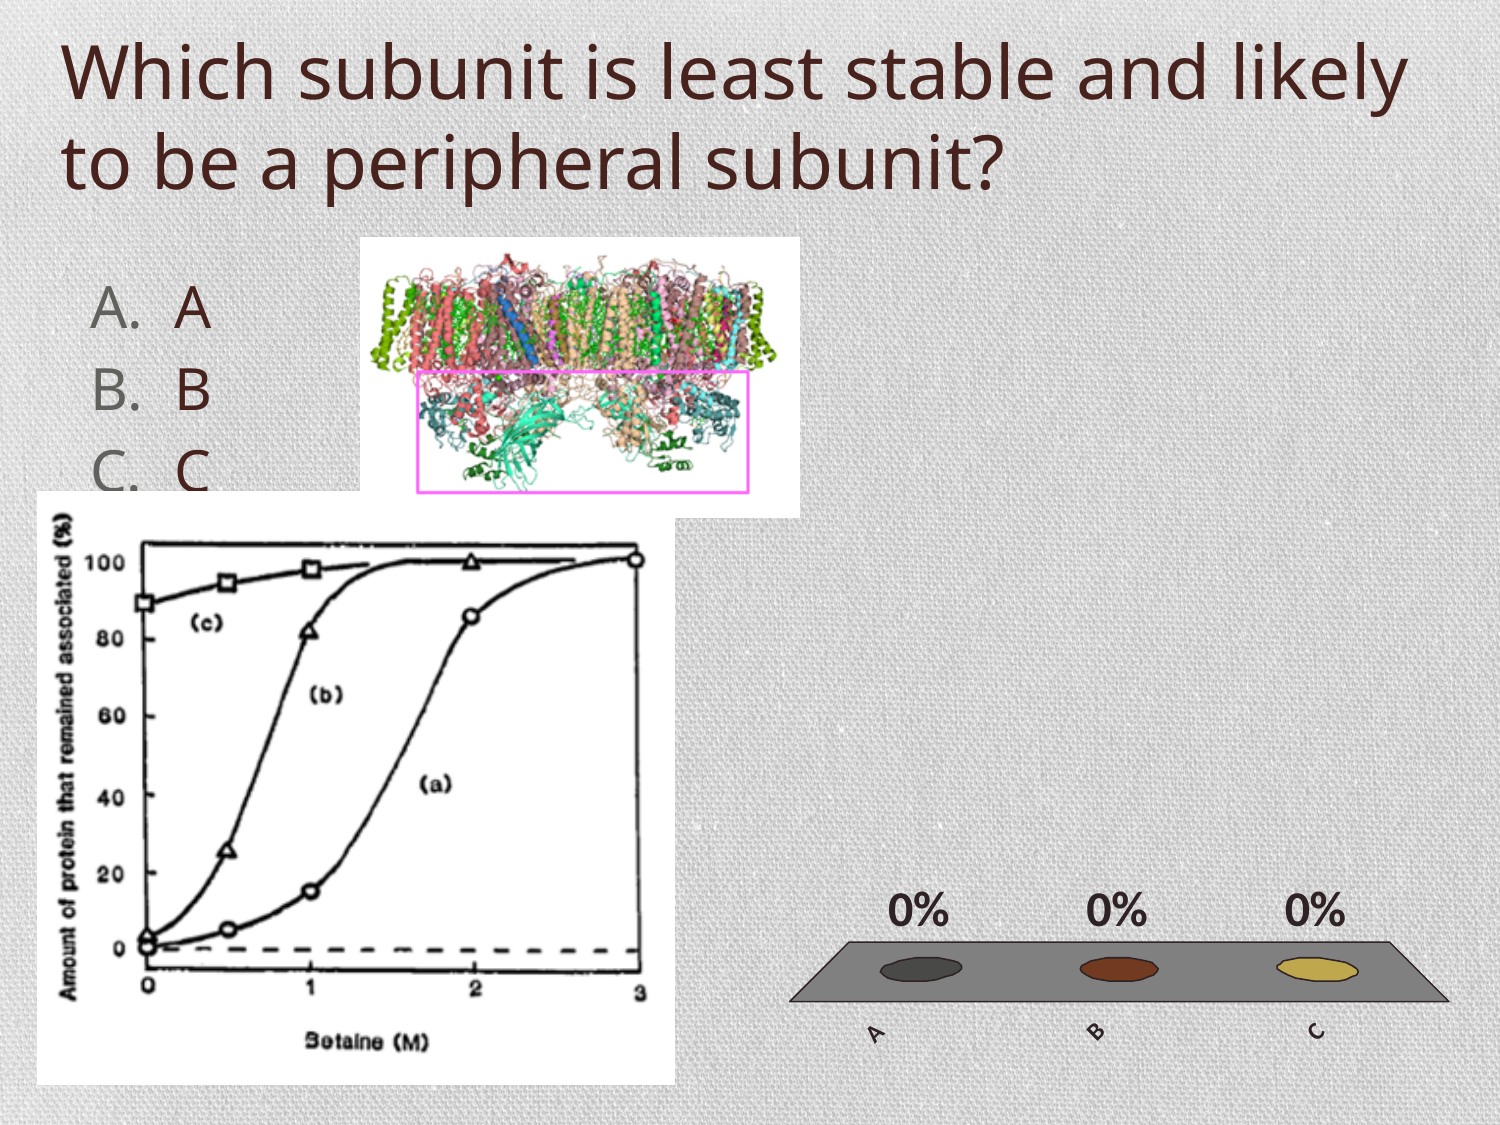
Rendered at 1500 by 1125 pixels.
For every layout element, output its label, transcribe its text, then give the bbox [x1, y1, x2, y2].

title Which subunit is least stable and likely to be a peripheral subunit? [45, 37, 1455, 213]
picture [37, 237, 801, 1085]
list A B C [75, 262, 238, 490]
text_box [739, 262, 1490, 1107]
